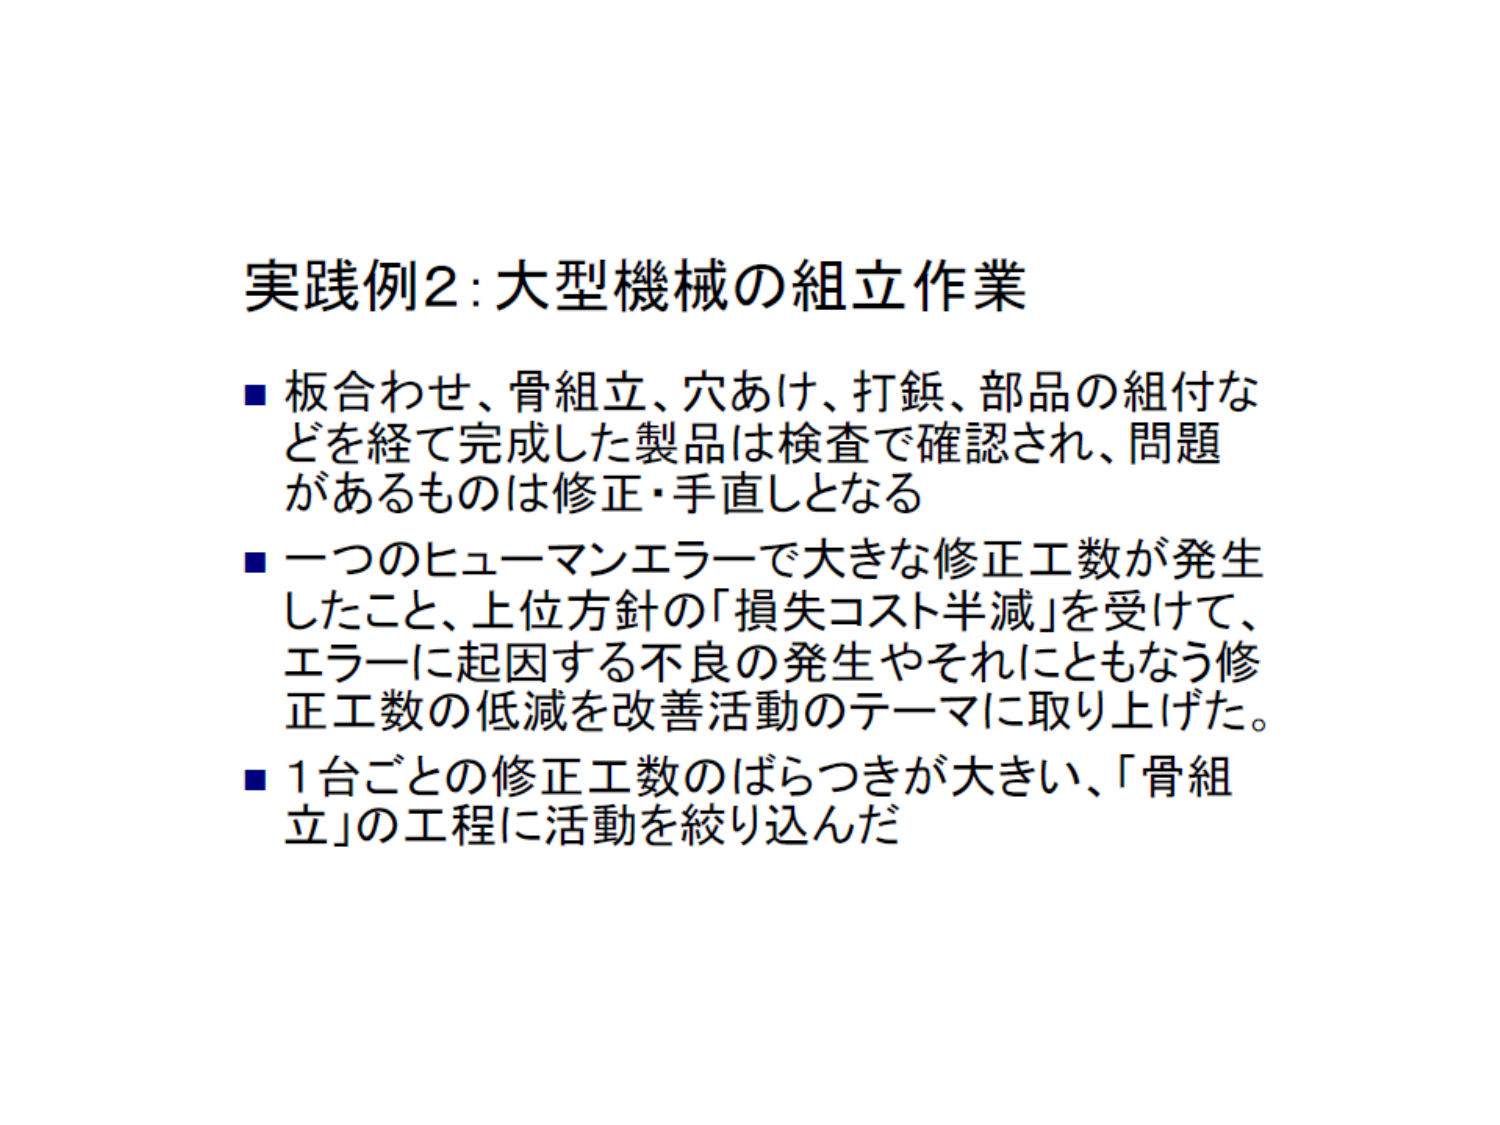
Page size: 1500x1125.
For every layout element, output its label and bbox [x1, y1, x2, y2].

picture [208, 249, 1292, 875]
